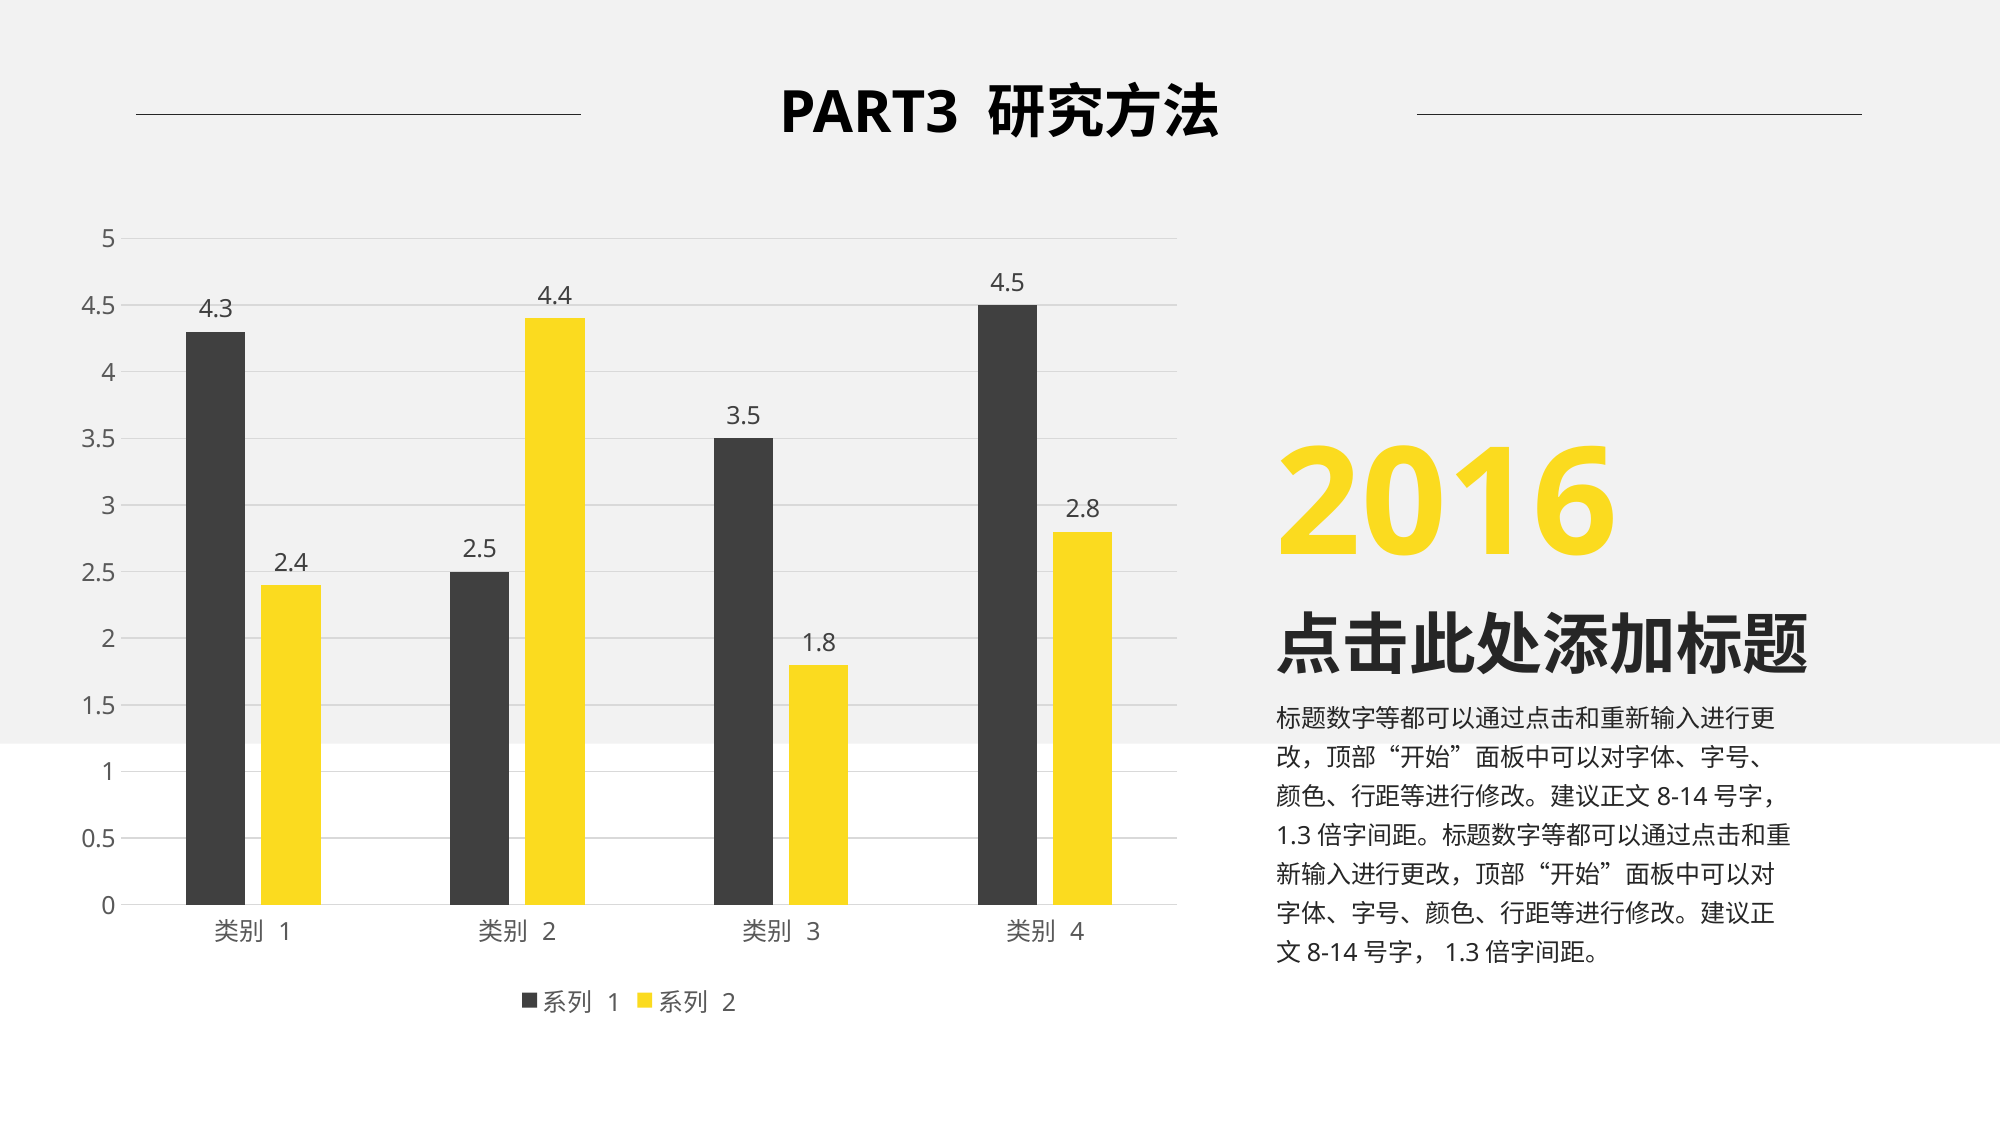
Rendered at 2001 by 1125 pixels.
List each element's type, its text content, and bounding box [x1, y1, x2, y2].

text_box 点击此处添加标题 [1261, 594, 1832, 690]
text_box 标题数字等都可以通过点击和重新输入进行更改，顶部“开始”面板中可以对字体、字号、颜色、行距等进行修改。建议正文8-14号字，1.3倍字间距。标题数字等都可以通过点击和重新输入进行更改，顶部“开始”面板中可以对字体、字号、颜色、行距等进行修改。建议正文8-14号字，1.3倍字间距。 [1261, 686, 1811, 974]
chart [58, 204, 1200, 1025]
list PART3 研究方法 [629, 43, 1371, 185]
text_box 2016 [1261, 397, 1832, 593]
